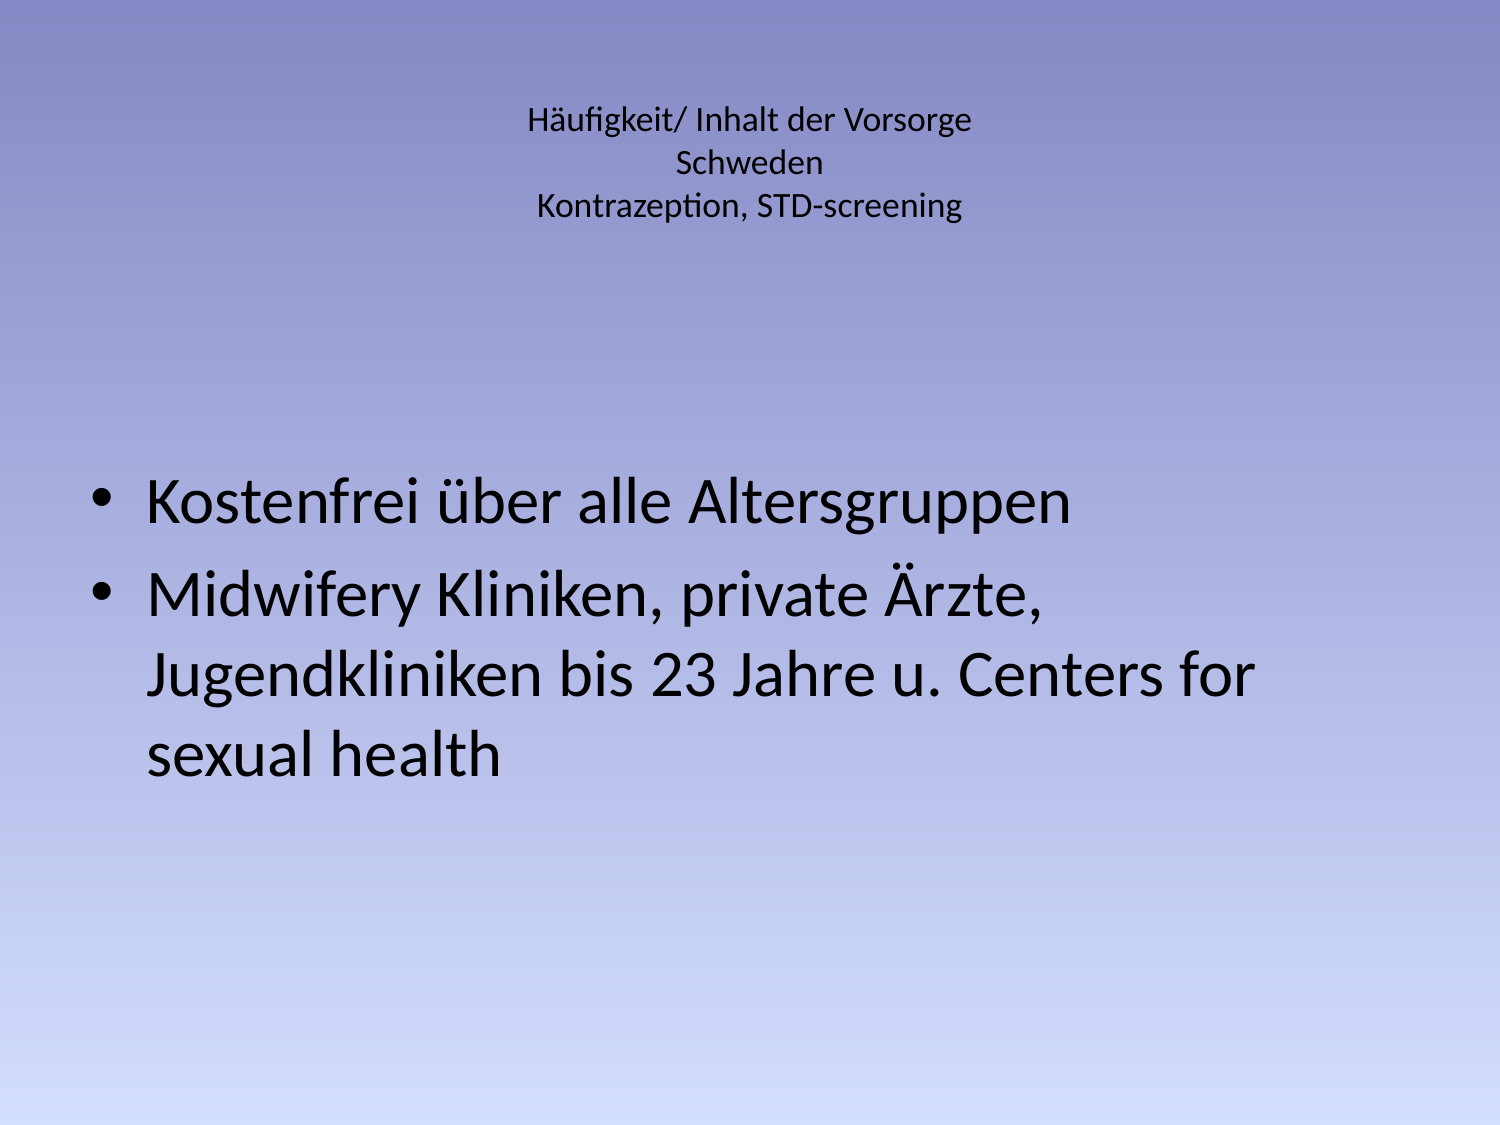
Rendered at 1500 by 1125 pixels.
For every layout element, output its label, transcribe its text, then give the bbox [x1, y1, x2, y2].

title Häufigkeit/ Inhalt der Vorsorge Schweden Kontrazeption, STD-screening [75, 45, 1425, 233]
list Kostenfrei über alle Altersgruppen Midwifery Kliniken, private Ärzte, Jugendkliniken bis 23 Jahre u. Centers for sexual health [75, 262, 1425, 1005]
